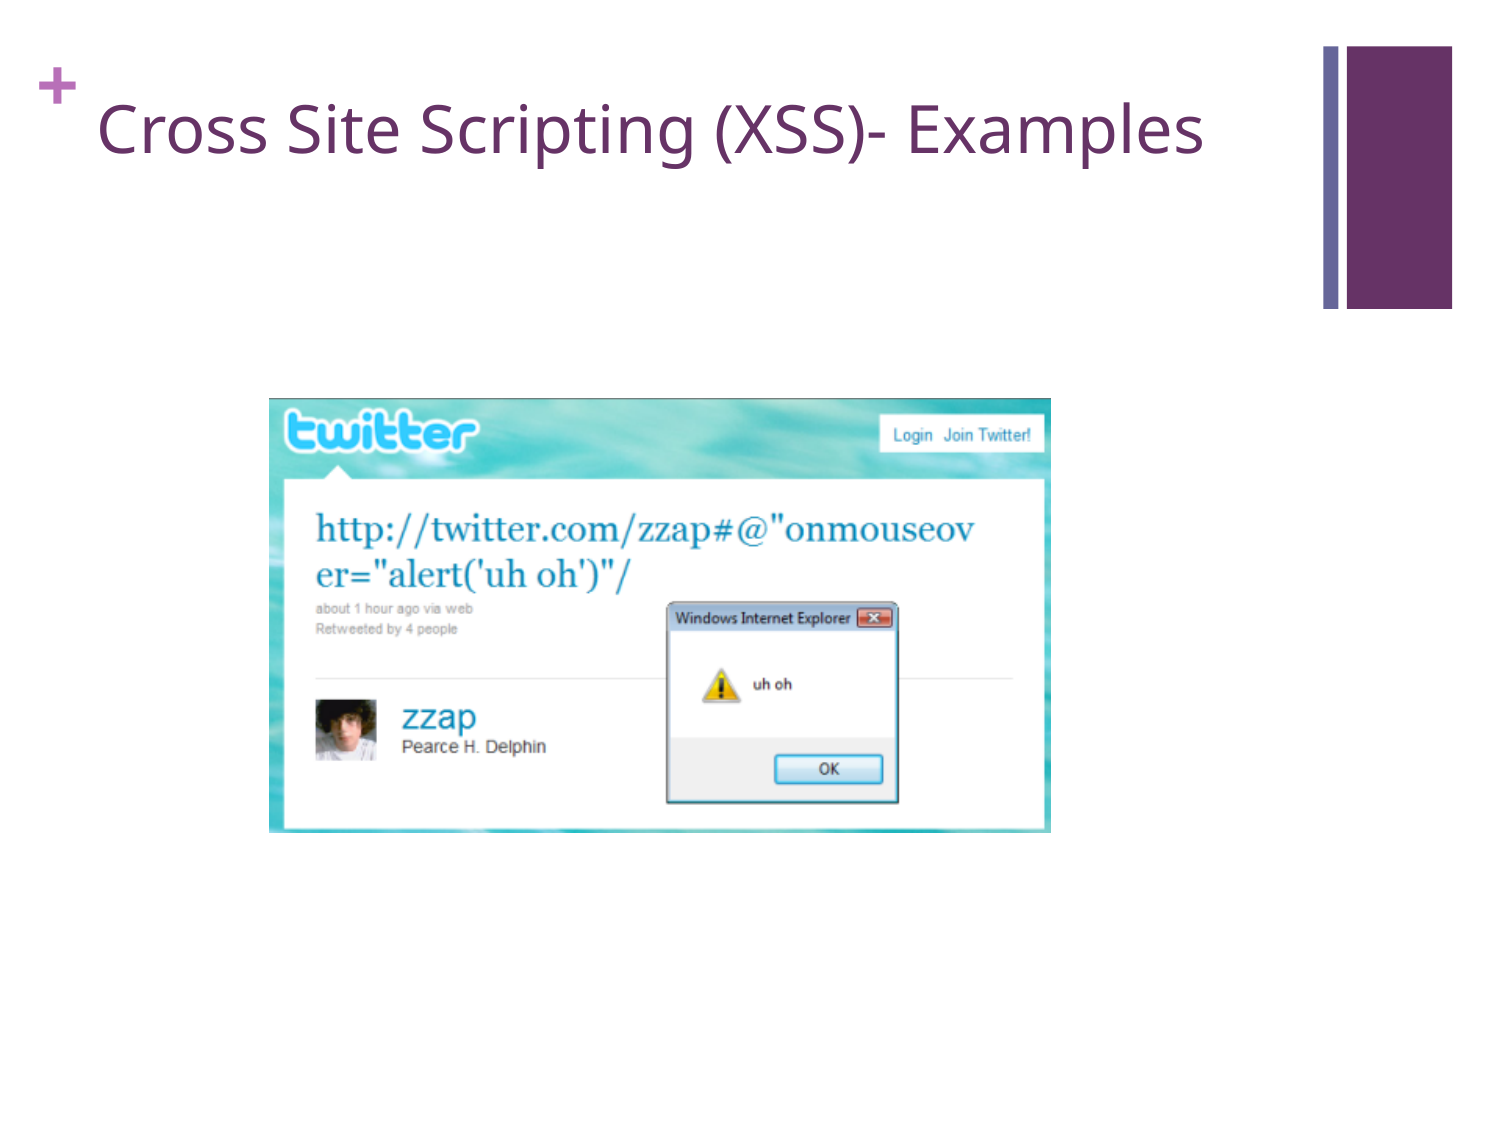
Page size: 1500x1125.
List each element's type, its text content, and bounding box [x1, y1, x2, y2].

picture [268, 397, 1051, 834]
title Cross Site Scripting (XSS)- Examples [81, 79, 1322, 263]
